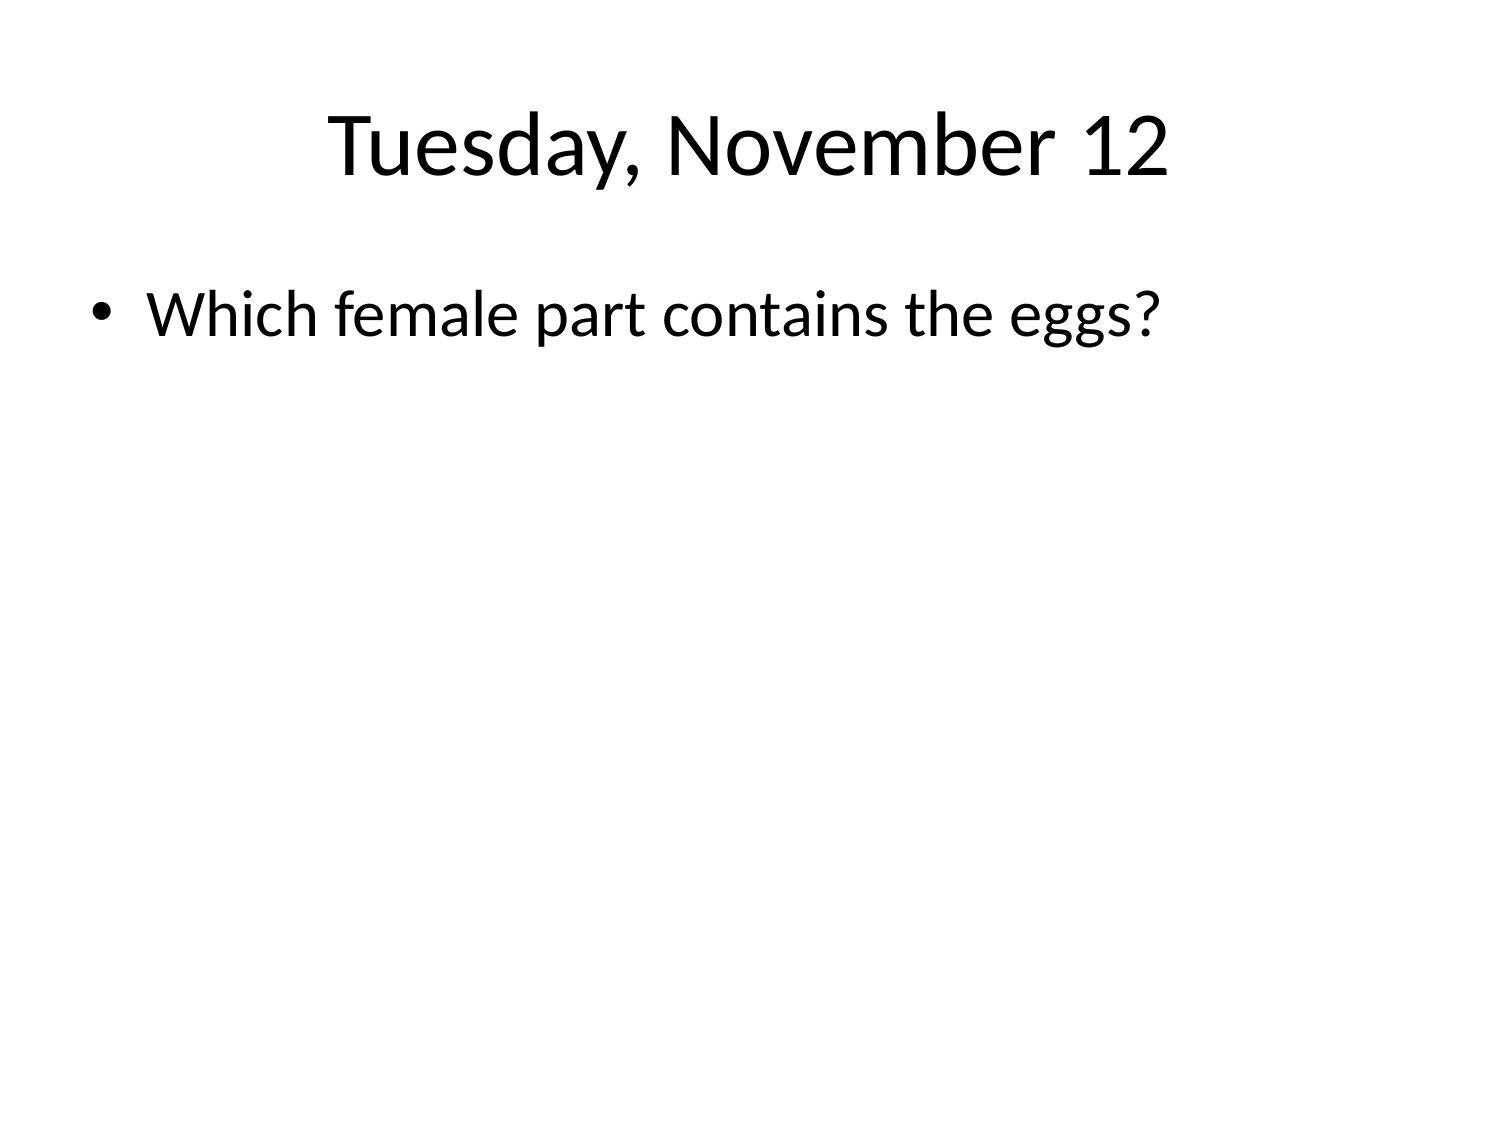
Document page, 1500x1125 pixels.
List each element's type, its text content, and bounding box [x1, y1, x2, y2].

title Tuesday, November 12 [75, 45, 1425, 233]
list Which female part contains the eggs? [75, 262, 1425, 1005]
